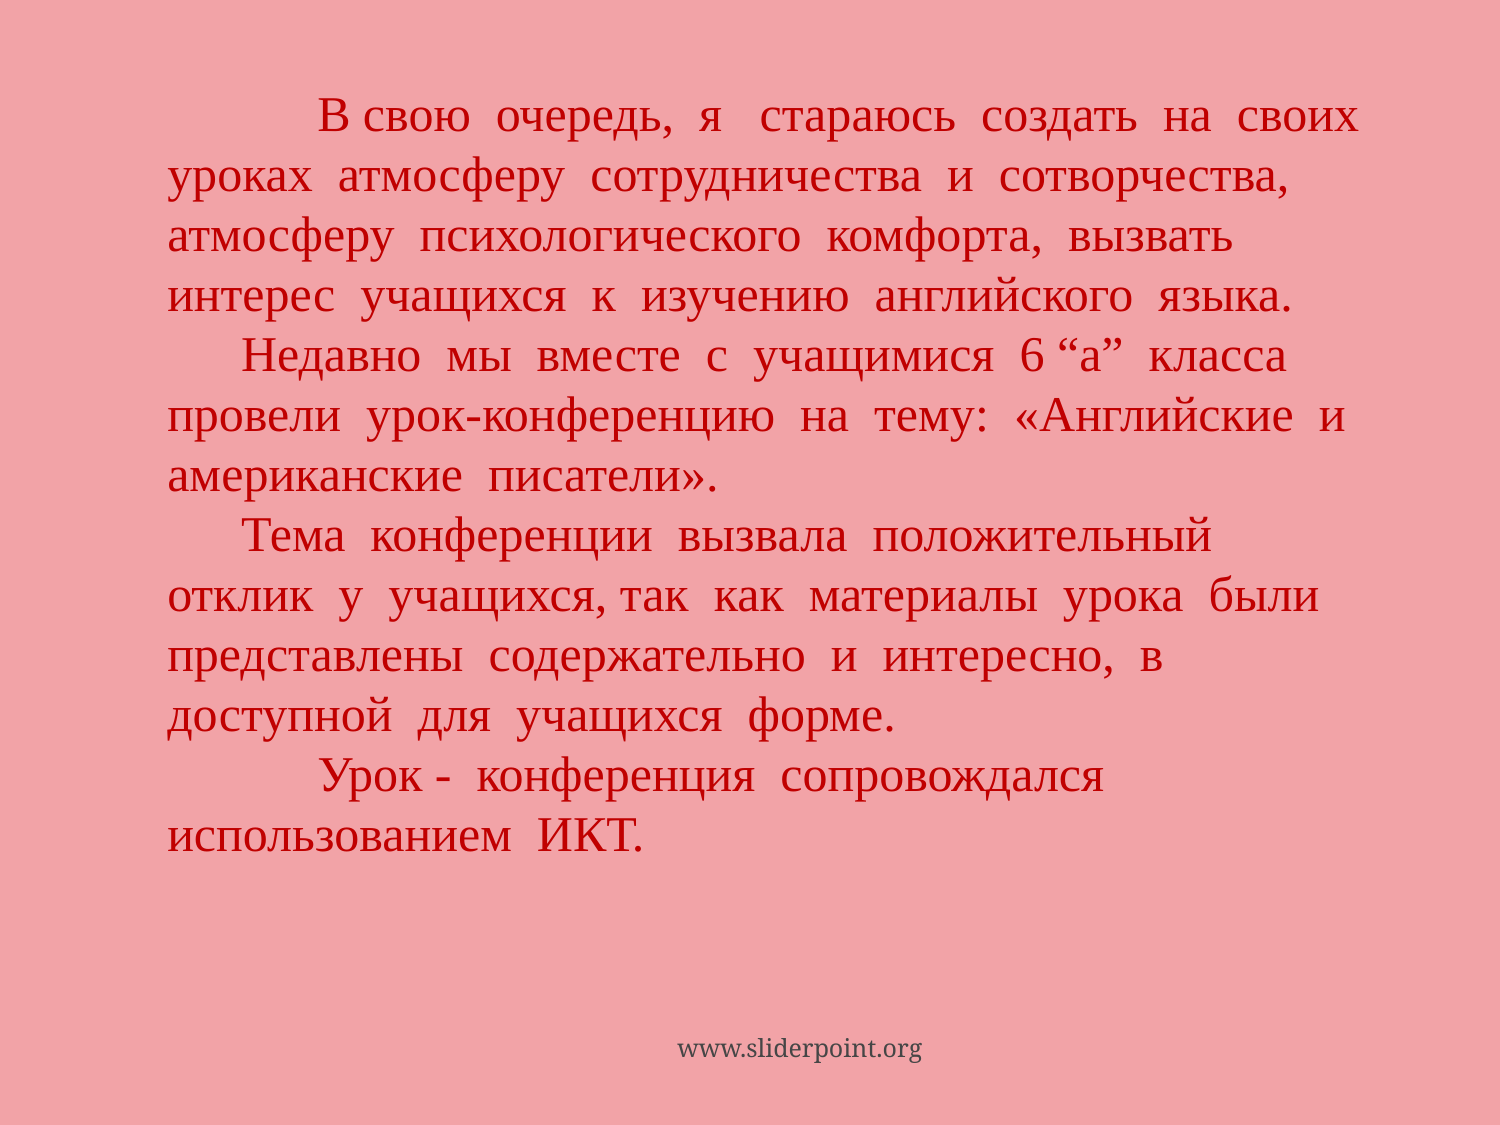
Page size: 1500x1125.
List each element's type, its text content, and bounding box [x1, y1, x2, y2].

footer www.sliderpoint.org [350, 1017, 938, 1081]
text_box В свою очередь, я стараюсь создать на своих уроках атмосферу сотрудничества и сотворчества, атмосферу психологического комфорта, вызвать интерес учащихся к изучению английского языка. Недавно мы вместе с учащимися 6 “а” класса провели урок-конференцию на тему: «Английские и американские писатели». Тема конференции вызвала положительный отклик у учащихся, так как материалы урока были представлены содержательно и интересно, в доступной для учащихся форме. Урок - конференция сопровождался использованием ИКТ. [152, 74, 1395, 870]
